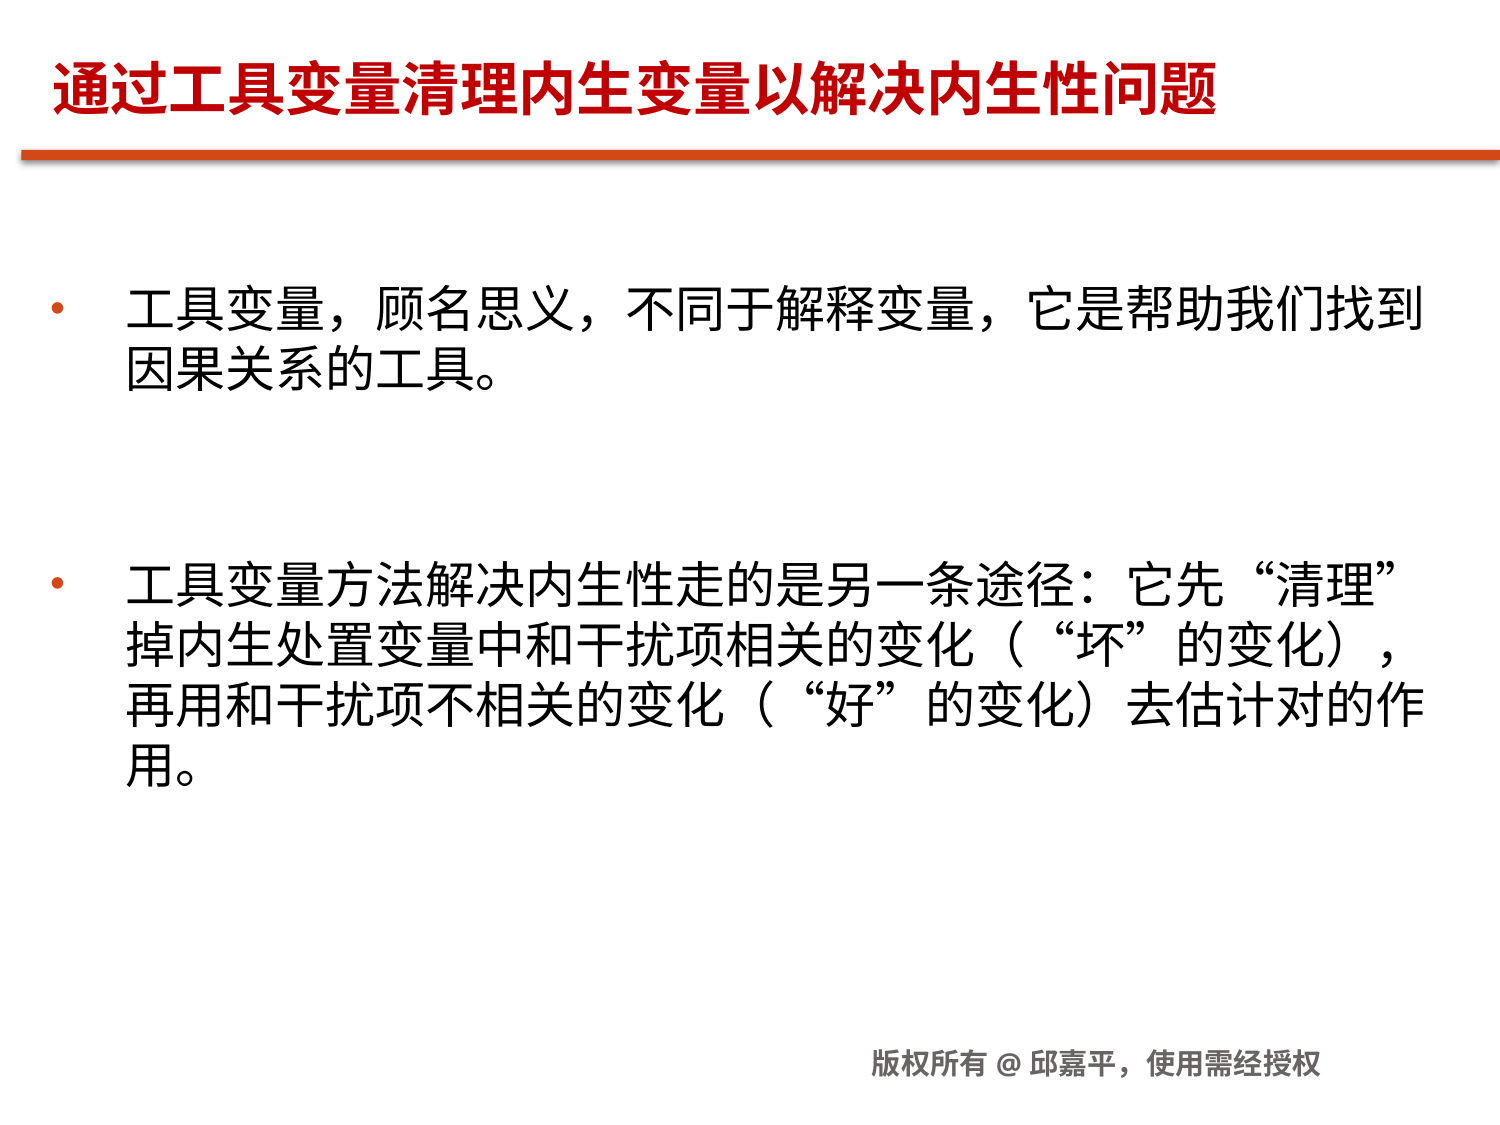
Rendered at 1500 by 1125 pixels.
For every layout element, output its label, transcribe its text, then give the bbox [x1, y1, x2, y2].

title 通过工具变量清理内生变量以解决内生性问题 [37, 50, 1450, 138]
footer 版权所有@邱嘉平，使用需经授权 [690, 1025, 1500, 1100]
